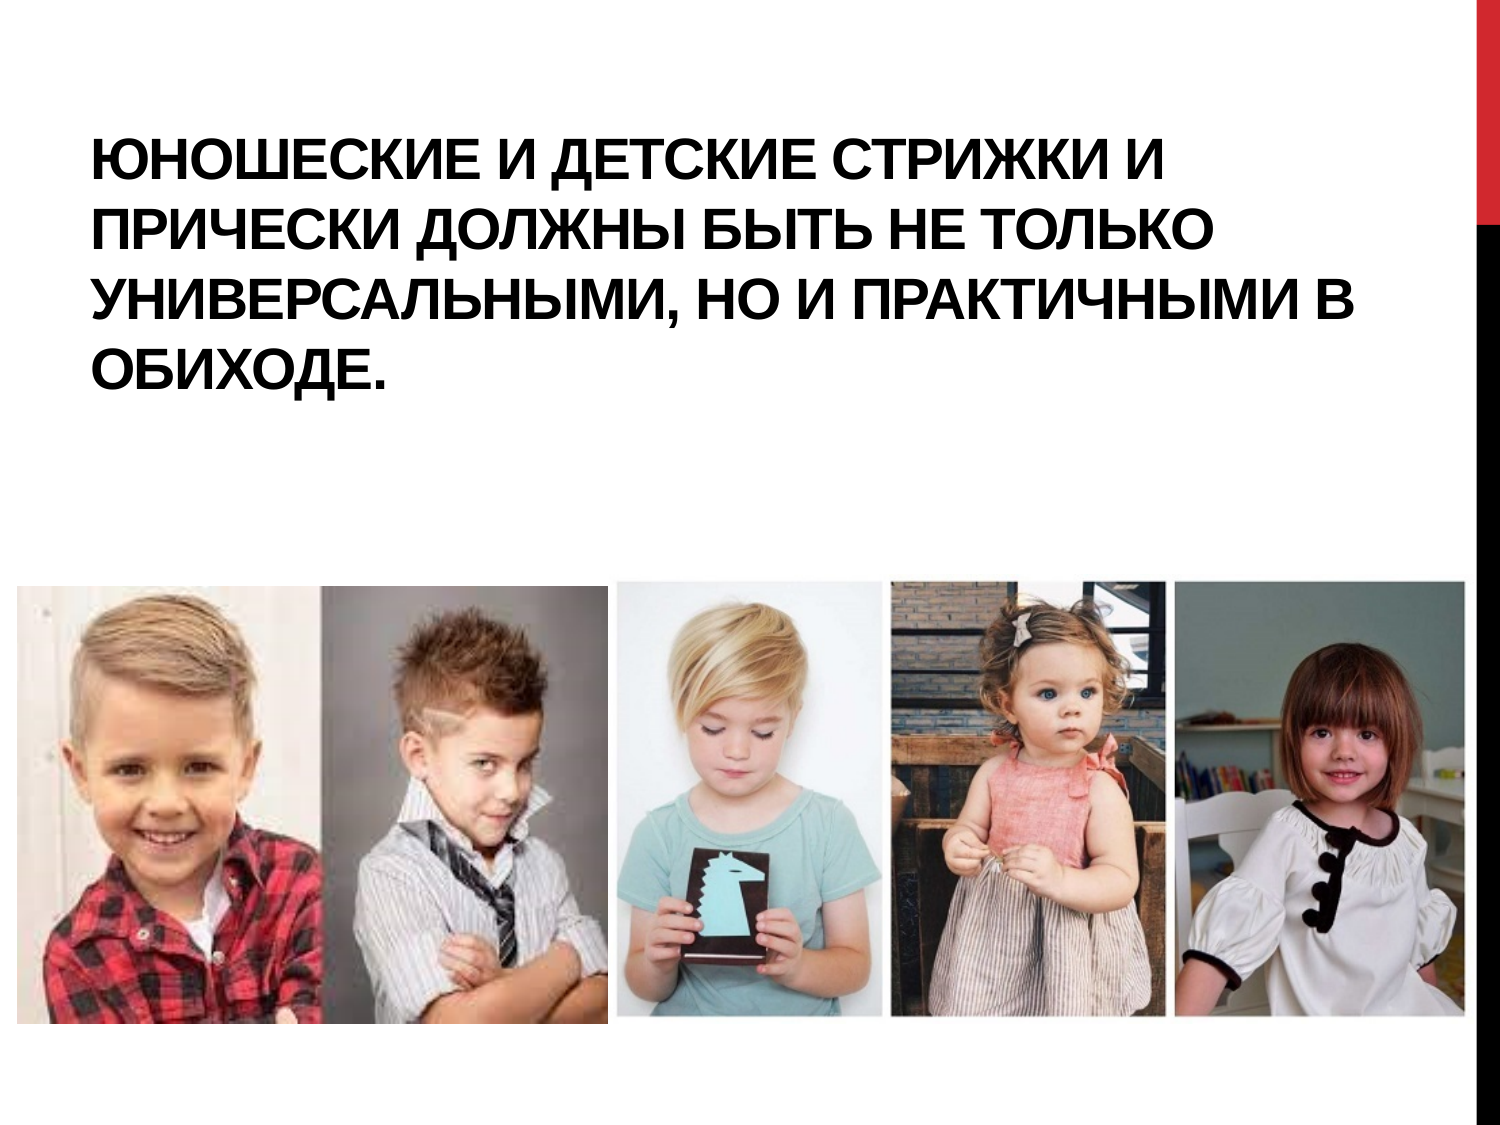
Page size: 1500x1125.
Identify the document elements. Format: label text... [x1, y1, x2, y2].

picture [607, 573, 1474, 1024]
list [17, 585, 607, 1024]
title Юношеские и детские стрижки и прически должны быть не только универсальными, но и практичными в обиходе. [75, 25, 1424, 409]
